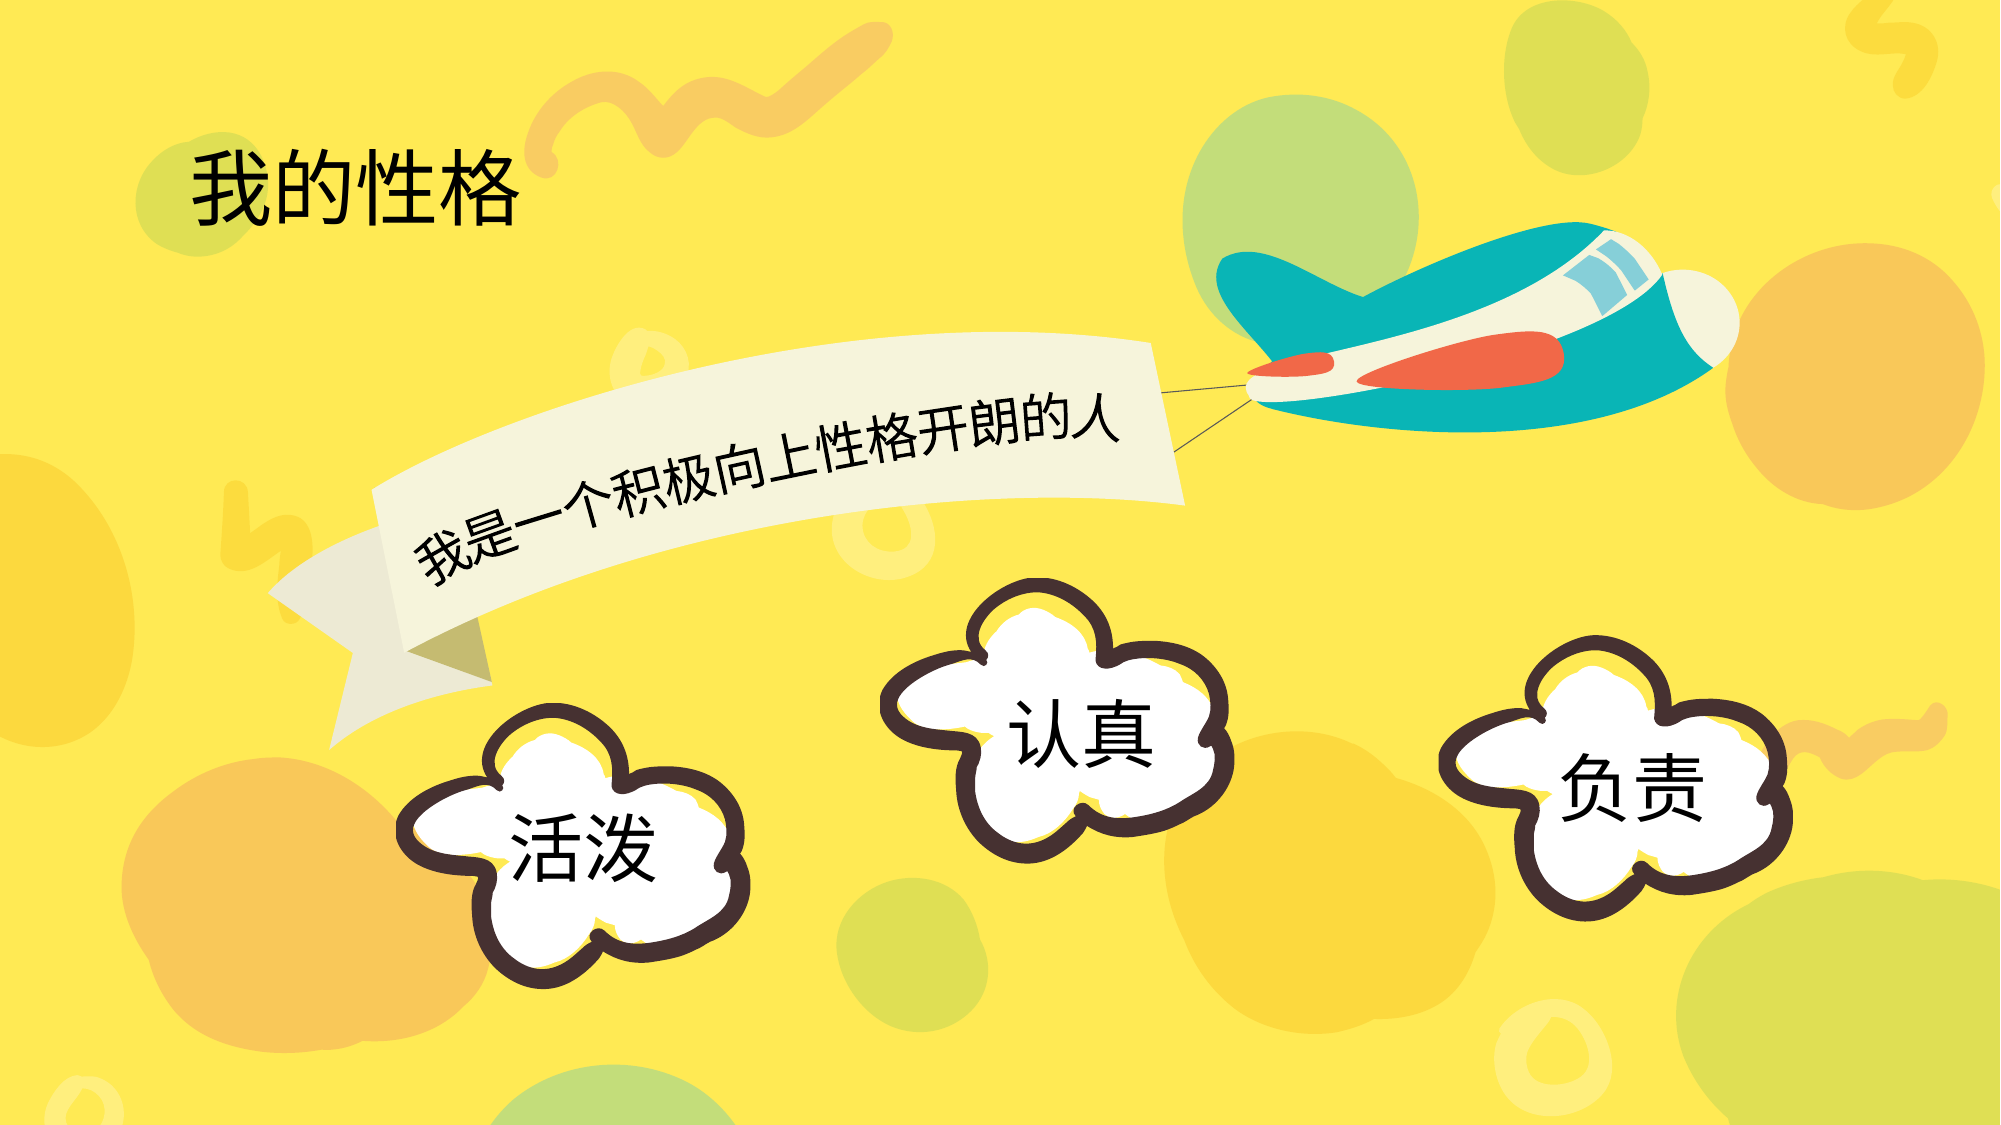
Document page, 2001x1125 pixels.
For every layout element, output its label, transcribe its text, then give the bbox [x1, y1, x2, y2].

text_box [260, 222, 1740, 653]
text_box 我的性格 [174, 108, 589, 244]
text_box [1425, 635, 1840, 922]
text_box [874, 577, 1289, 865]
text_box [376, 703, 791, 990]
